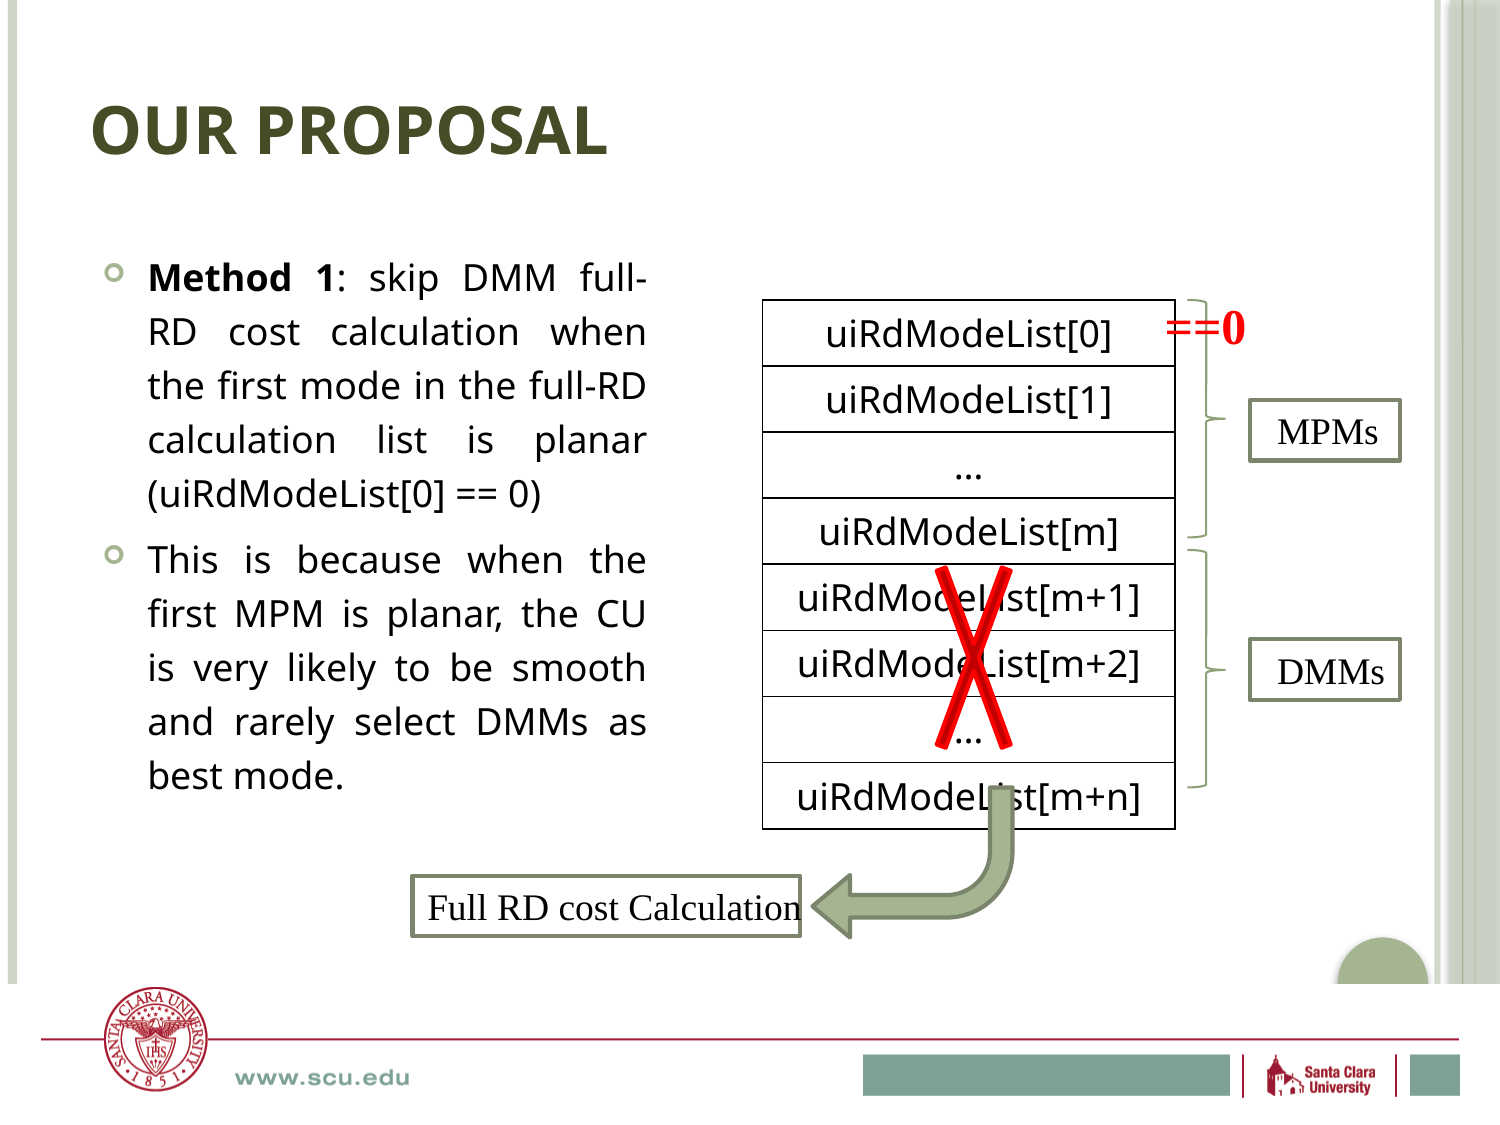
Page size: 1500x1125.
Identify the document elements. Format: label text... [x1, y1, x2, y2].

text_box [1248, 637, 1402, 702]
table_cell uiRdModeList[m+1] [947, 565, 1000, 630]
table_cell uiRdModeList[m+2] [982, 631, 1174, 696]
table_cell … [763, 433, 1174, 497]
text_box MPMs [1262, 399, 1413, 460]
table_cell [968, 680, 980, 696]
table_header uiRdModeList[0] [763, 301, 1174, 365]
text_box Full RD cost Calculation [412, 875, 850, 936]
table_cell uiRdModeList[m+n] [763, 763, 1174, 828]
text_box [1187, 363, 1226, 539]
text_box [934, 565, 1013, 750]
table_cell uiRdModeList[1] [763, 367, 1174, 431]
text_box [1187, 548, 1226, 789]
text_box [844, 785, 1015, 940]
title Our Proposal [75, 45, 1300, 175]
table_cell uiRdModeList[m+1] [992, 565, 1174, 630]
table_cell uiRdModeList[m+2] [763, 631, 966, 696]
text_box ==0 [1149, 287, 1300, 363]
list Method 1: skip DMM full-RD cost calculation when the first mode in the full-RD calculation list is planar (uiRdModeList[0] == 0) This is because when the first MPM is planar, the CU is very likely to be smooth and rarely select DMMs as best mode. [87, 237, 663, 863]
text_box [1248, 398, 1402, 463]
table_cell uiRdModeList[m+1] [763, 565, 955, 630]
text_box DMMs [1262, 639, 1413, 700]
table_cell uiRdModeList[m] [763, 499, 1174, 563]
picture [0, 984, 1500, 1125]
table_cell … [763, 697, 1174, 762]
